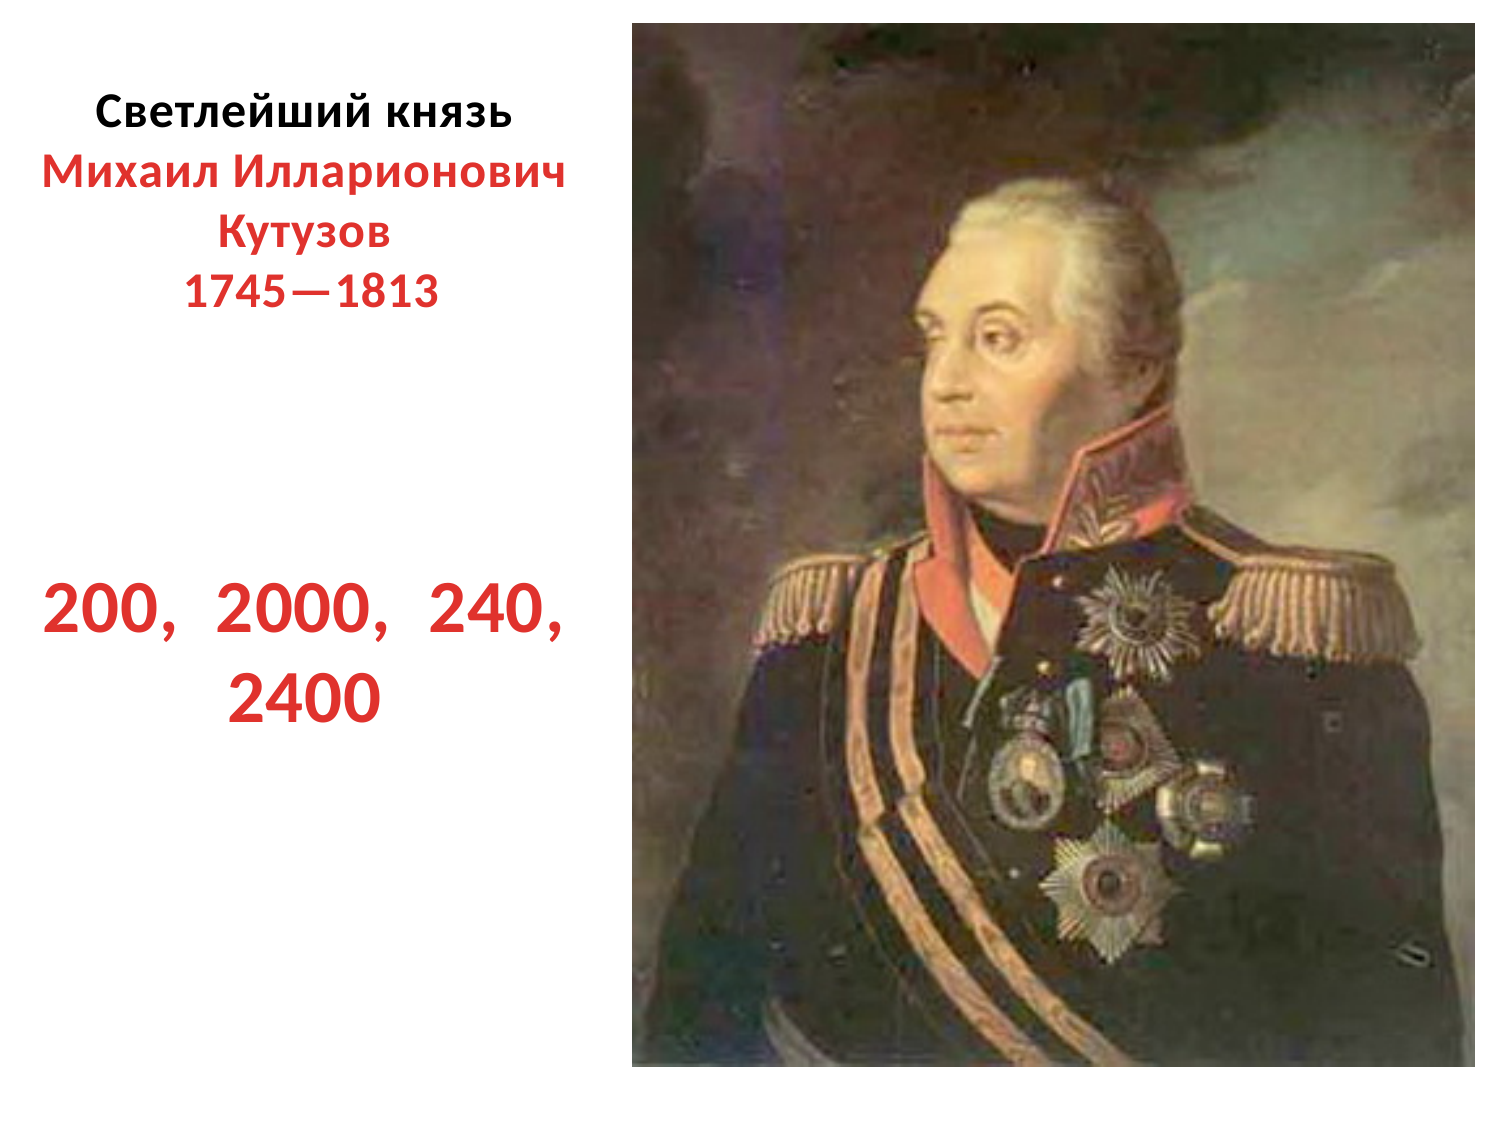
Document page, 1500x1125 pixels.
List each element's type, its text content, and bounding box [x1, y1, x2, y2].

text_box Светлейший князь Михаил Илларионович Кутузов 1745—1813 200, 2000, 240, 2400 [23, 70, 586, 805]
picture [632, 23, 1476, 1067]
